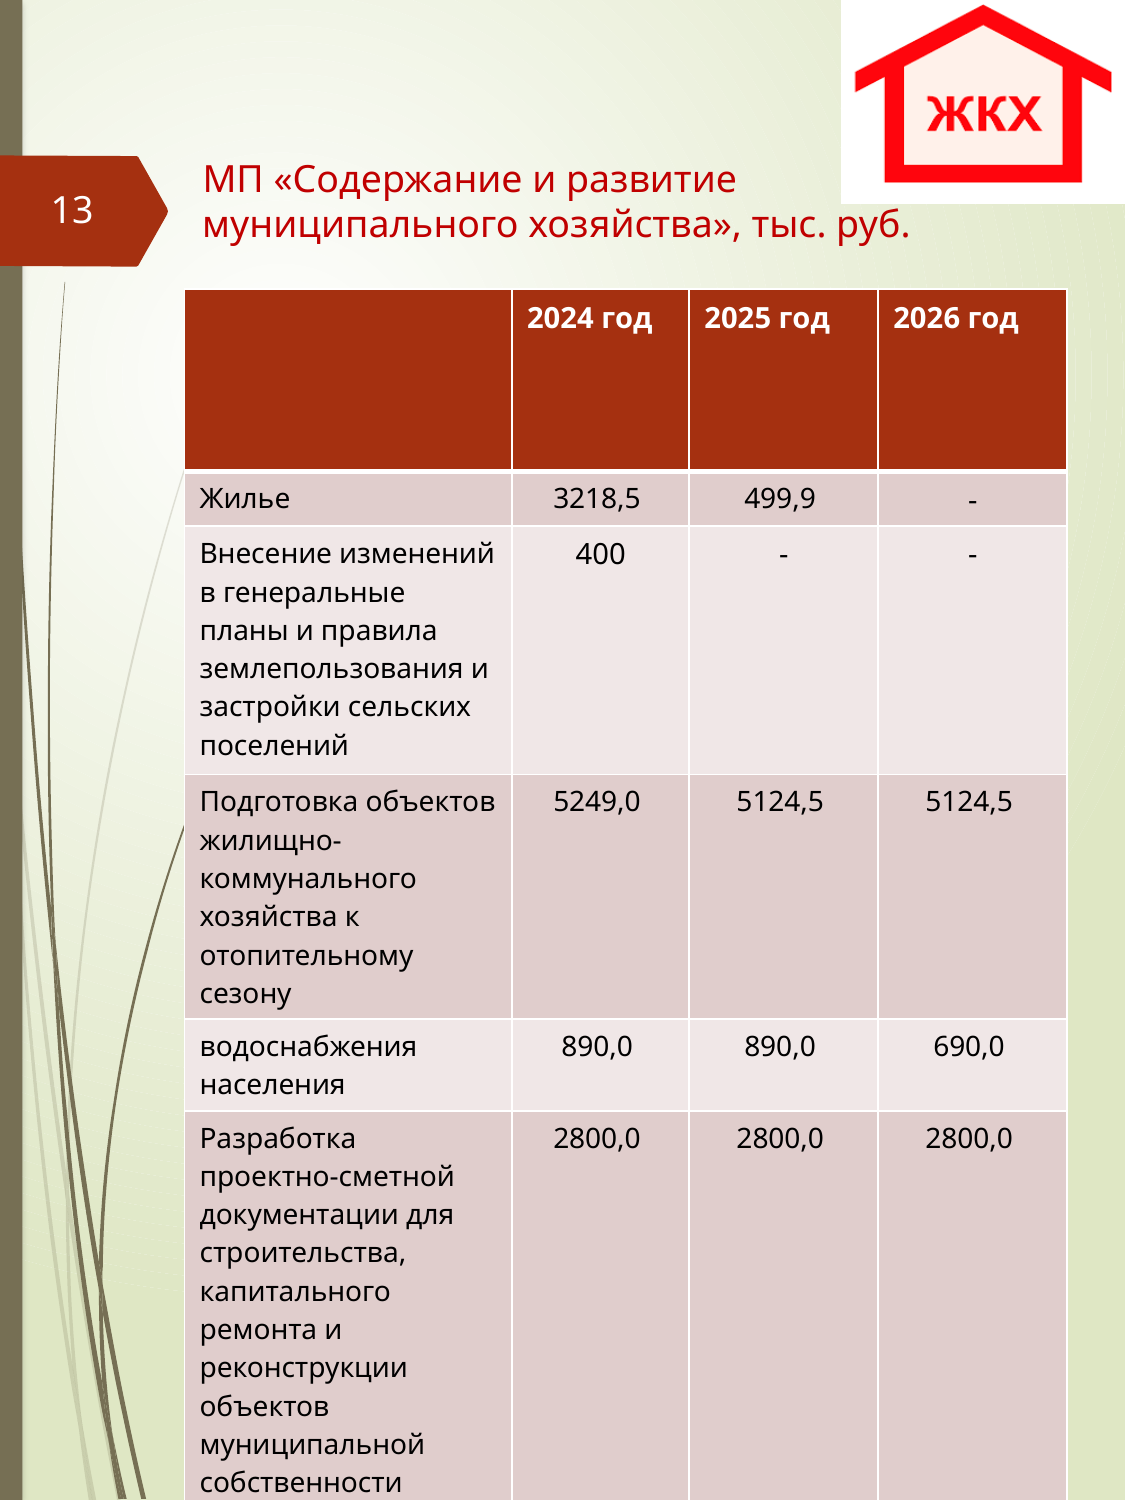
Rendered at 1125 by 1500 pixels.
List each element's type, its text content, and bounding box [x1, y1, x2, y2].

table_header 2024 год [513, 290, 688, 469]
table_cell водоснабжения населения [185, 1020, 511, 1110]
table_cell - [879, 474, 1066, 525]
table_cell Жилье [185, 474, 511, 525]
text_box 13 [30, 183, 115, 233]
title МП «Содержание и развитие муниципального хозяйства», тыс. руб. [90, 147, 1043, 269]
table_cell 3218,5 [513, 474, 688, 525]
table_header [185, 290, 511, 469]
picture [219, 1270, 551, 1500]
table_cell 690,0 [879, 1020, 1066, 1110]
table_header 2026 год [879, 290, 1066, 469]
table_cell Внесение изменений в генеральные планы и правила землепользования и застройки сельских поселений [185, 527, 511, 774]
table_cell 890,0 [513, 1020, 688, 1110]
picture [841, 0, 1125, 204]
table_cell 2800,0 [879, 1112, 1066, 1500]
table_cell Подготовка объектов жилищно-коммунального хозяйства к отопительному сезону [185, 775, 511, 1018]
table_cell 5249,0 [513, 775, 688, 1018]
table_cell 2800,0 [690, 1112, 877, 1500]
table_cell 499,9 [690, 474, 877, 525]
table_cell 5124,5 [879, 775, 1066, 1018]
table_cell 2800,0 [513, 1112, 688, 1500]
table_cell 5124,5 [690, 775, 877, 1018]
table_cell - [879, 527, 1066, 774]
table_cell 890,0 [690, 1020, 877, 1110]
table_cell Разработка проектно-сметной документации для строительства, капитального ремонта и реконструкции объектов муниципальной собственности [185, 1112, 511, 1500]
table_cell - [690, 527, 877, 774]
table_cell 400 [513, 527, 688, 774]
table_header 2025 год [690, 290, 877, 469]
